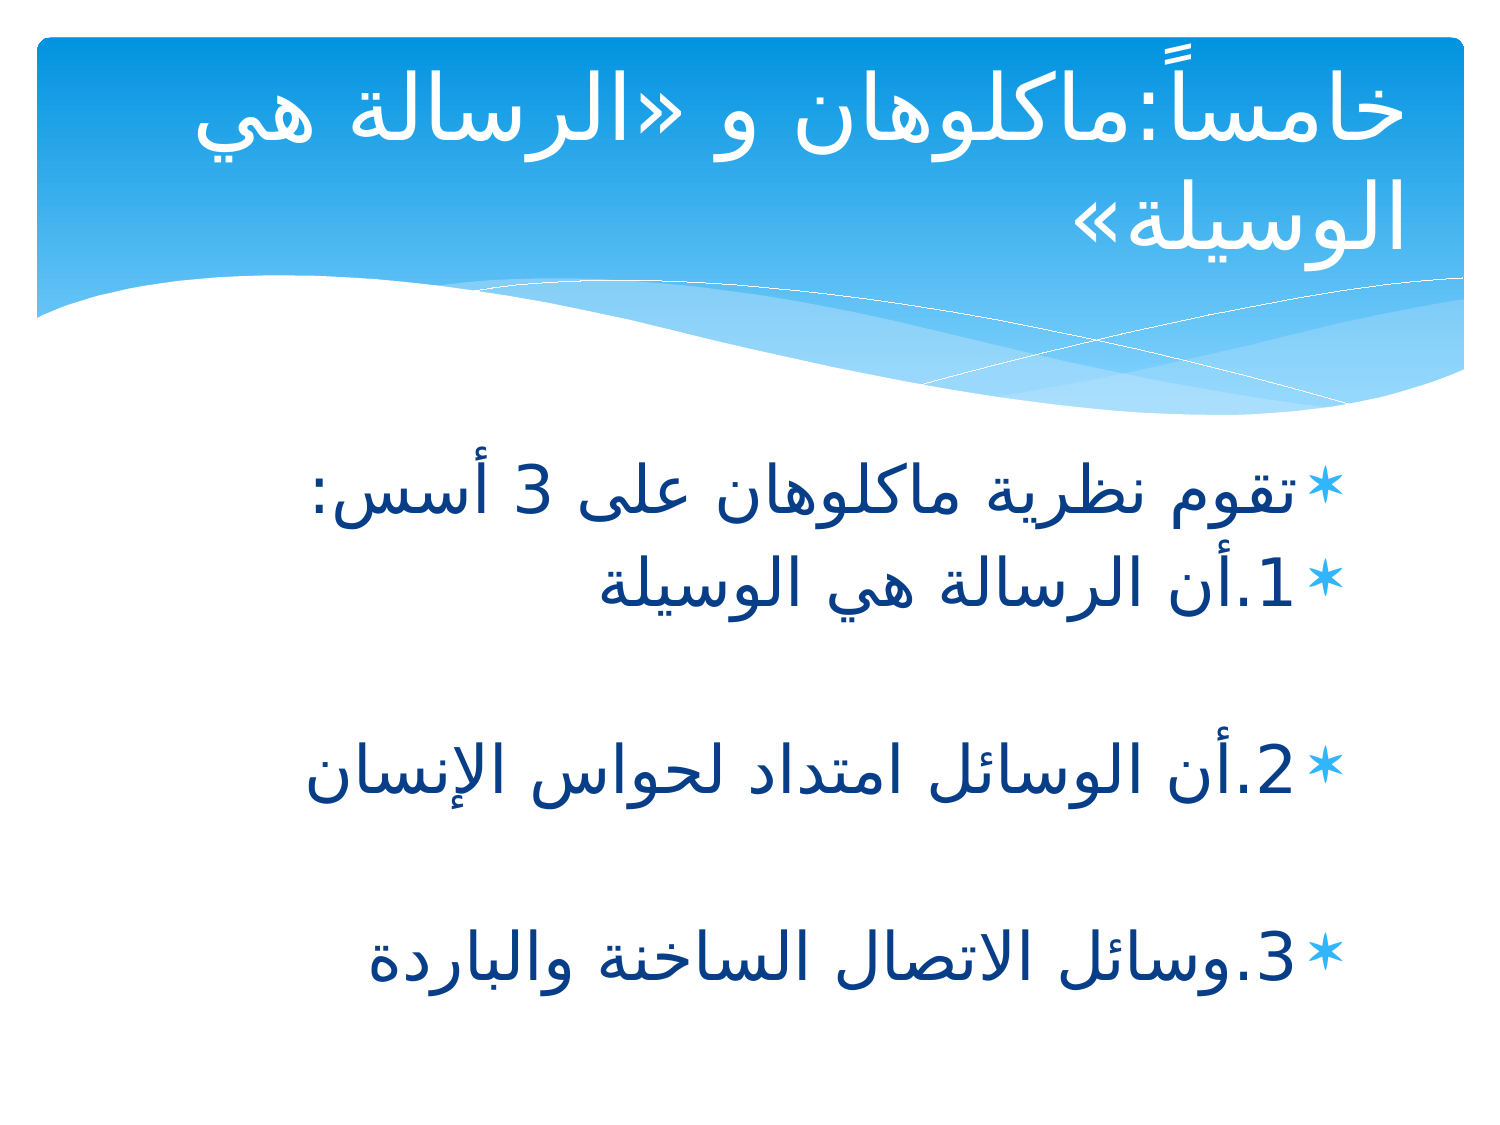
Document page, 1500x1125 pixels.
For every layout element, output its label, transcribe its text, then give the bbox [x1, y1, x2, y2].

title خامساً:ماكلوهان و «الرسالة هي الوسيلة» [75, 55, 1425, 261]
picture [1165, 44, 1190, 53]
list تقوم نظرية ماكلوهان على 3 أسس: 1.أن الرسالة هي الوسيلة 2.أن الوسائل امتداد لحواس الإنسان 3.وسائل الاتصال الساخنة والباردة [143, 438, 1359, 1005]
